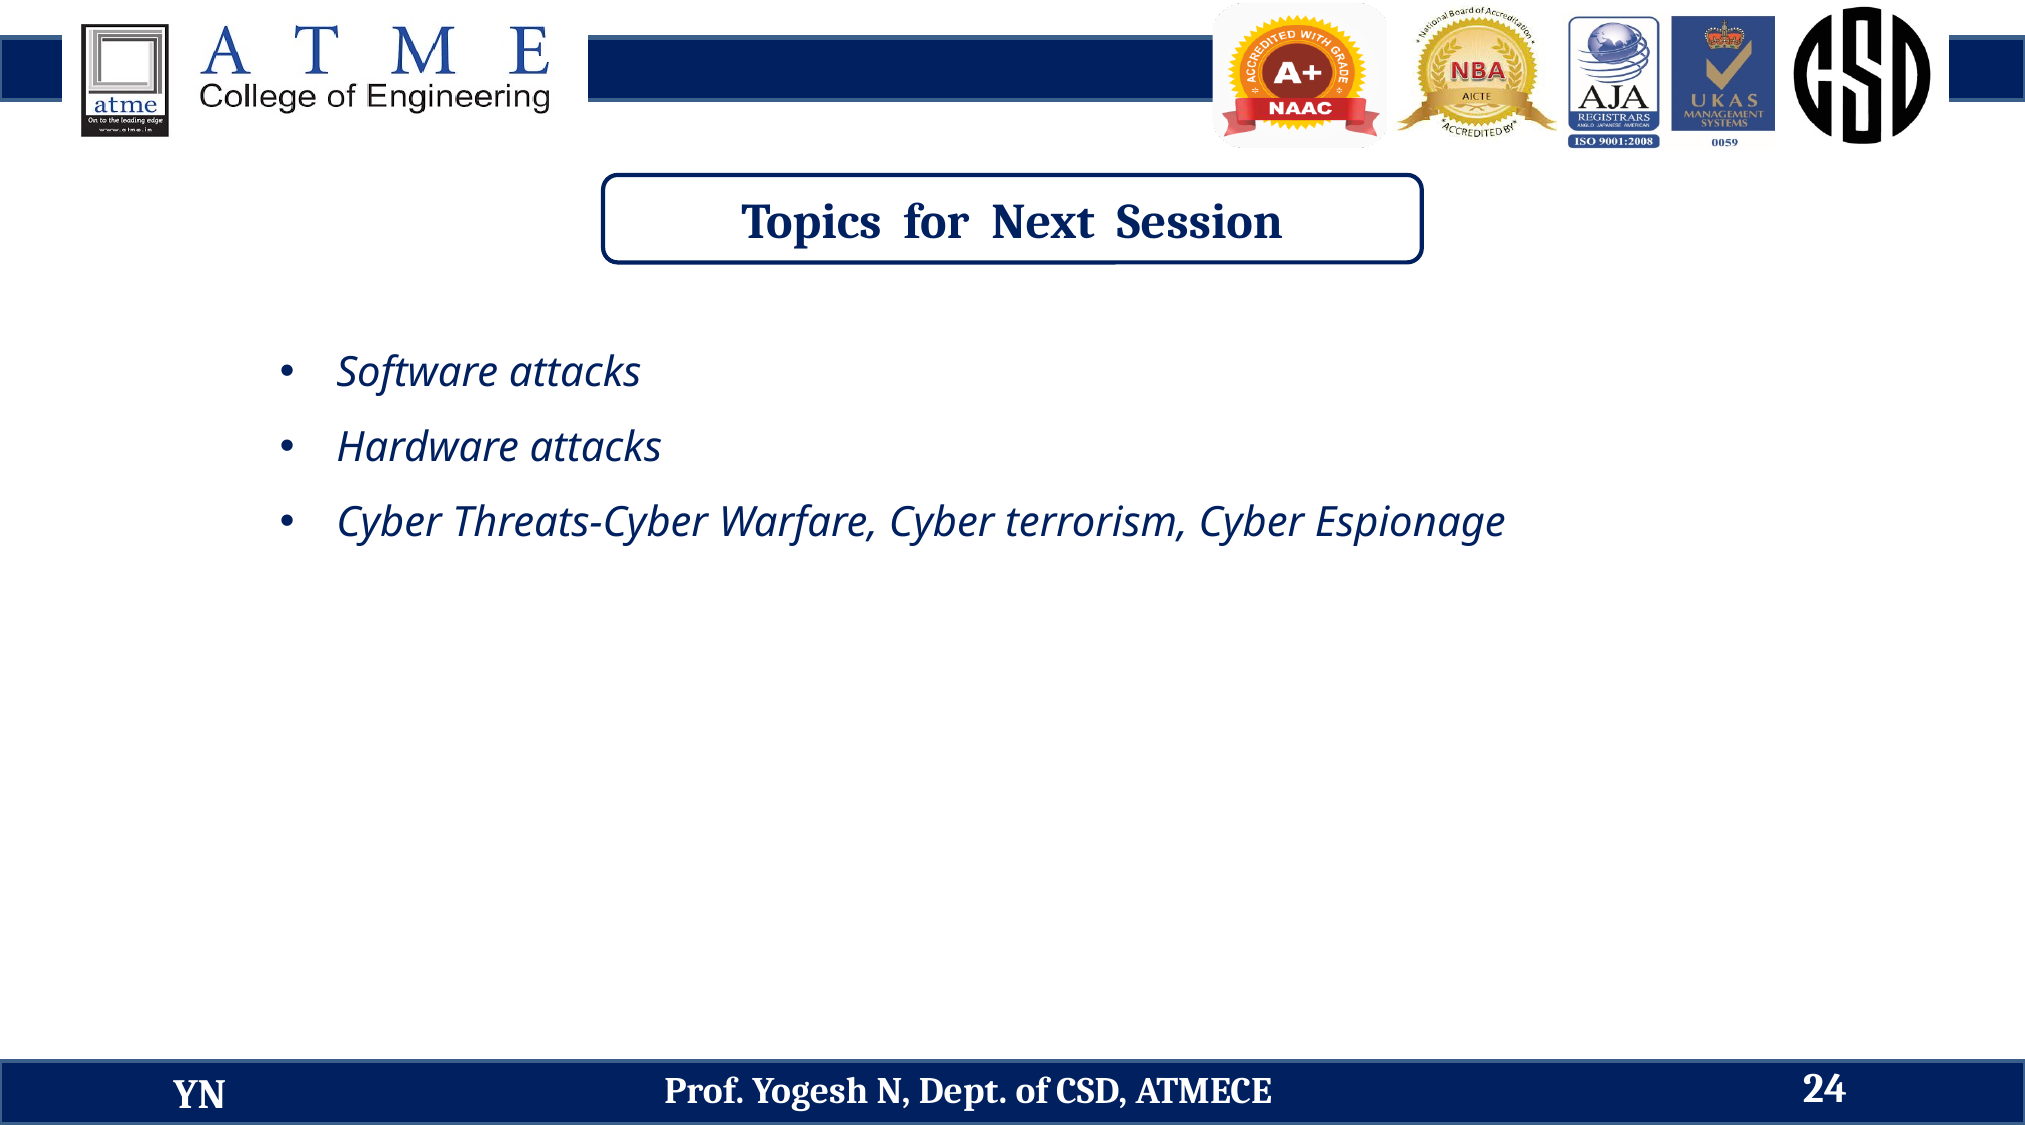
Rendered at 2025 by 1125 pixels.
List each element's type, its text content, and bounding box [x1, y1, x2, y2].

text_box Software attacks Hardware attacks Cyber Threats-Cyber Warfare, Cyber terrorism, Cyber Espionage [124, 312, 1938, 553]
text_box Prof. Yogesh N, Dept. of CSD, ATMECE [562, 1058, 1375, 1119]
picture [1212, 0, 1949, 150]
text_box YN [0, 1059, 400, 1125]
text_box Topics for Next Session [600, 172, 1424, 265]
text_box 24 [1625, 1053, 2025, 1119]
picture [62, 0, 588, 157]
